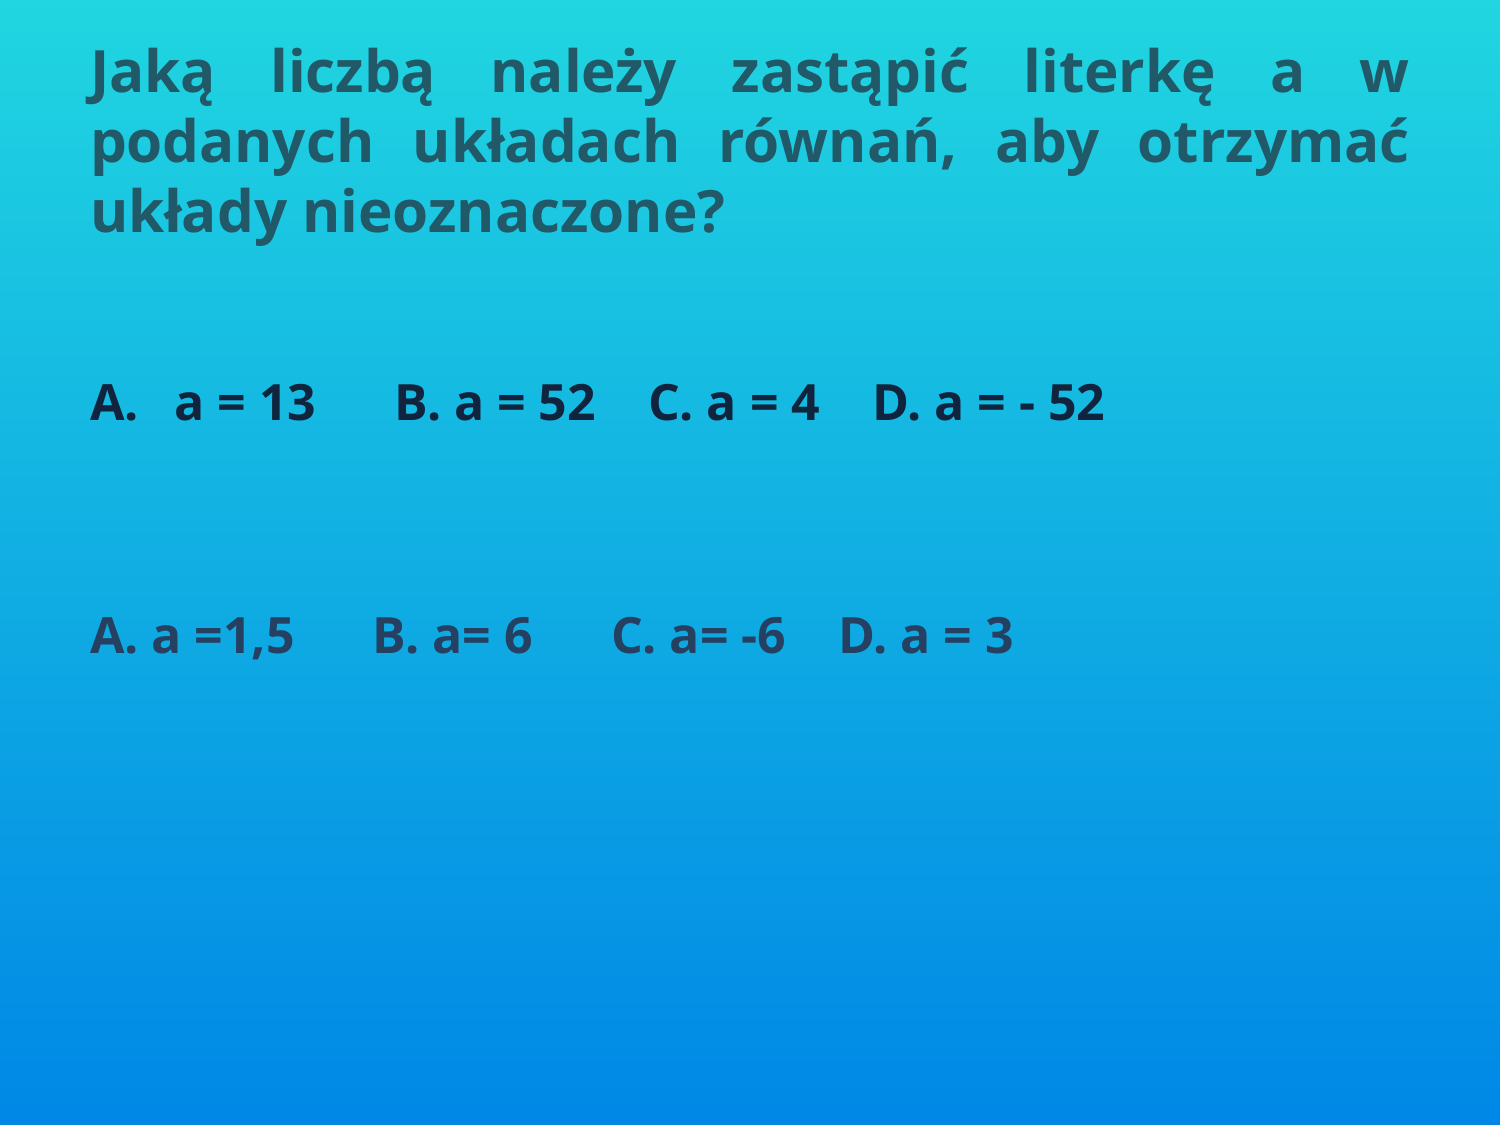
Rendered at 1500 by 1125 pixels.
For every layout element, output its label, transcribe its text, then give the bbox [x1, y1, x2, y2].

title Jaką liczbą należy zastąpić literkę a w podanych układach równań, aby otrzymać układy nieoznaczone? [75, 45, 1425, 233]
